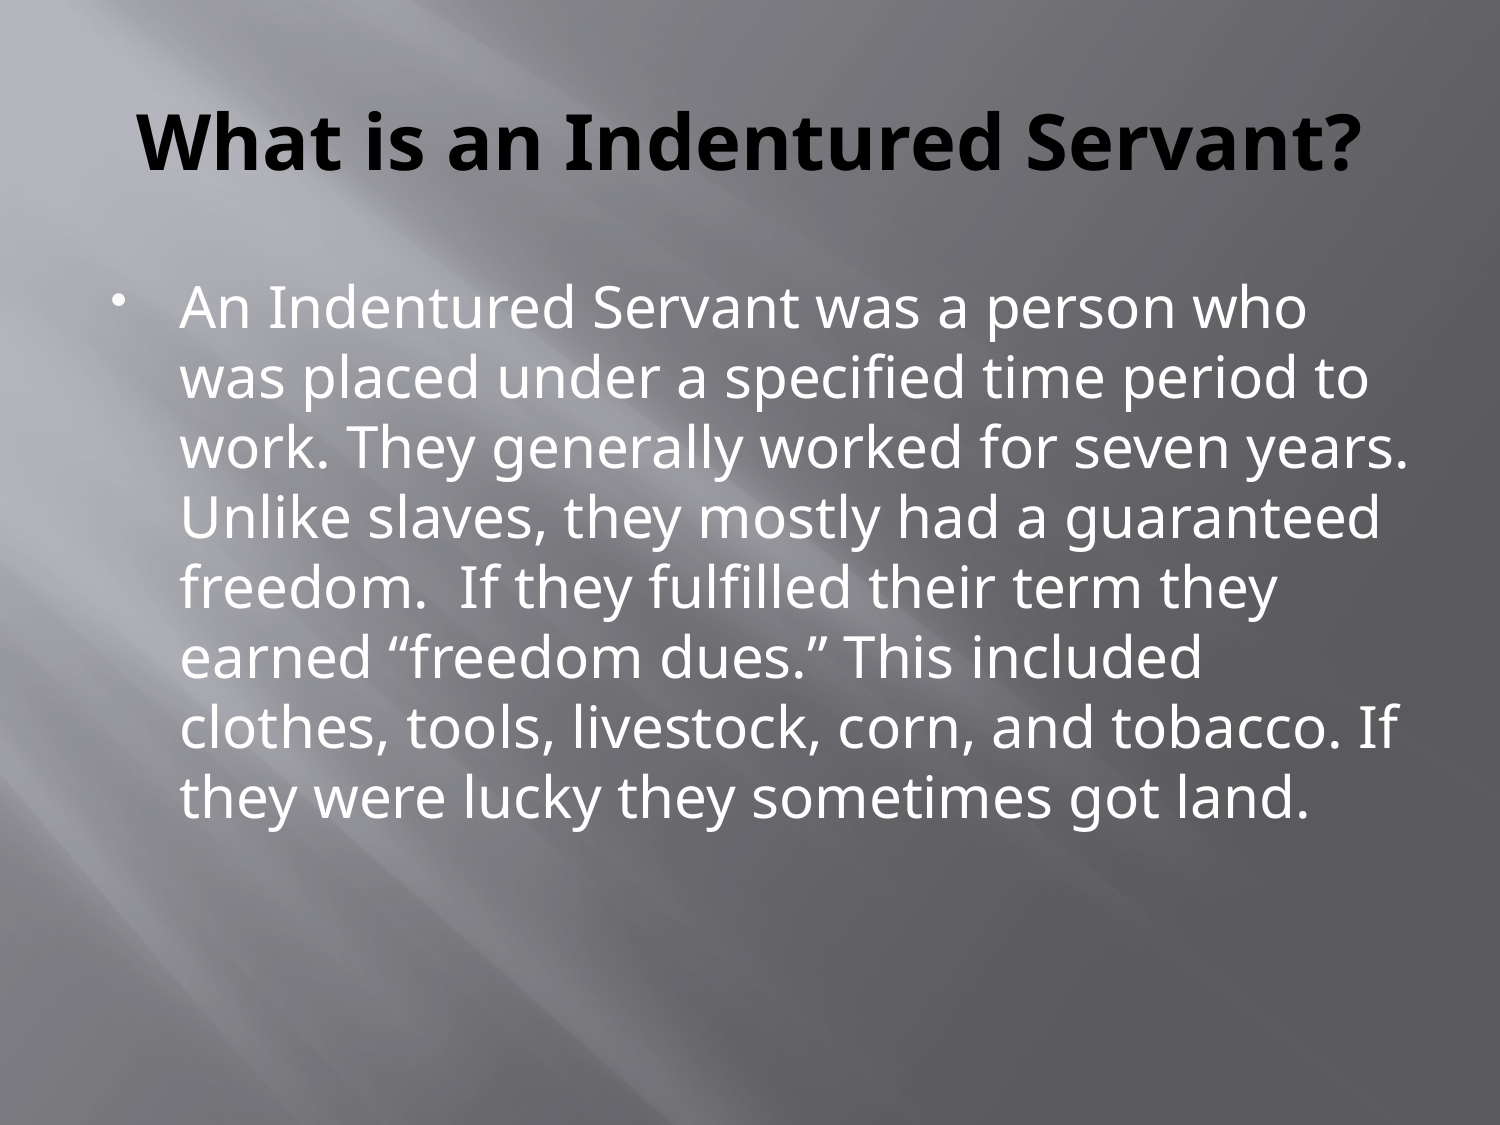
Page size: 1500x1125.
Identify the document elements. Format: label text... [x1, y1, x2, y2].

list An Indentured Servant was a person who was placed under a specified time period to work. They generally worked for seven years. Unlike slaves, they mostly had a guaranteed freedom. If they fulfilled their term they earned “freedom dues.” This included clothes, tools, livestock, corn, and tobacco. If they were lucky they sometimes got land. [75, 262, 1425, 1035]
title What is an Indentured Servant? [75, 45, 1425, 233]
